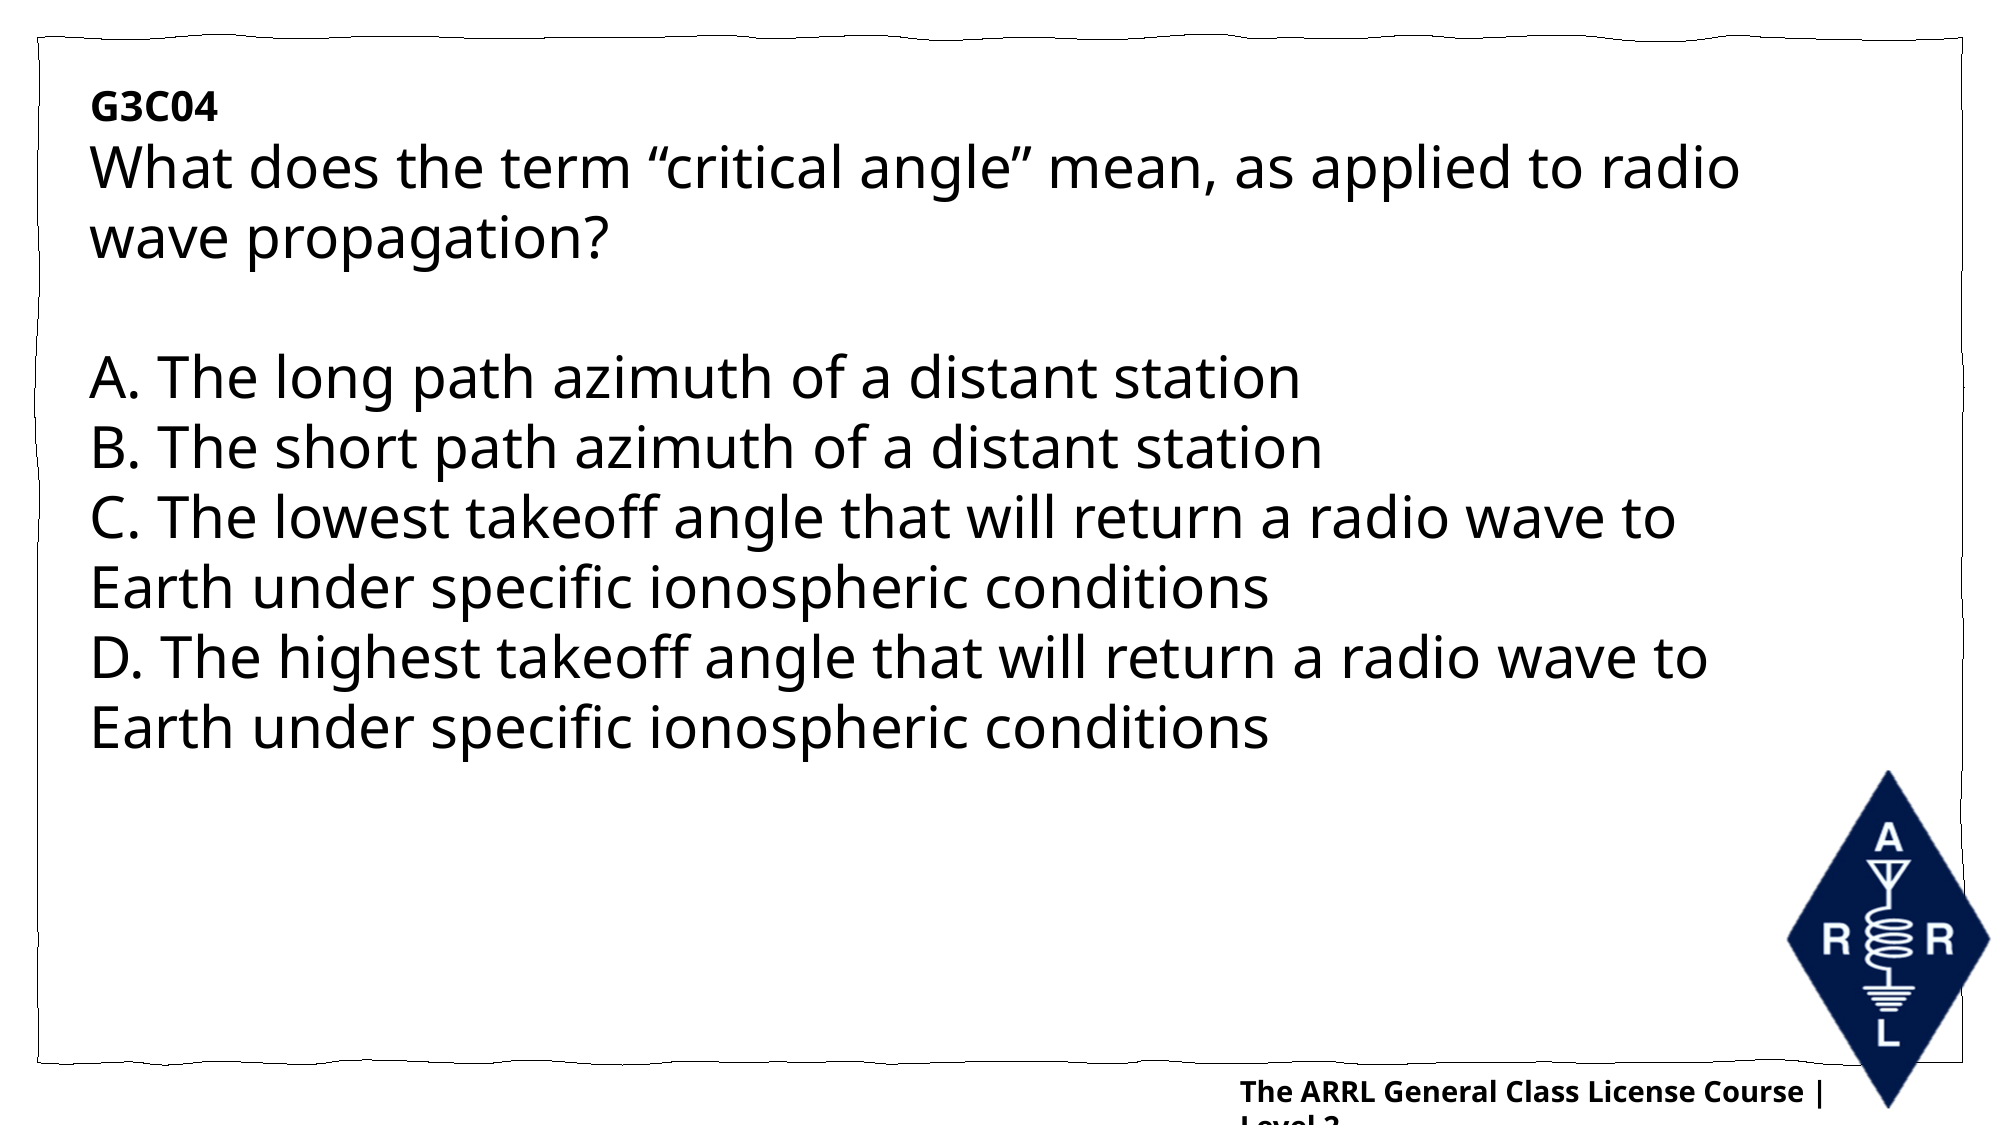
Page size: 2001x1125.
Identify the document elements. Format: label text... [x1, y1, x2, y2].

picture [1773, 752, 1999, 1125]
text_box G3C04 What does the term “critical angle” mean, as applied to radio wave propagation? A. The long path azimuth of a distant station B. The short path azimuth of a distant station C. The lowest takeoff angle that will return a radio wave to Earth under specific ionospheric conditions D. The highest takeoff angle that will return a radio wave to Earth under specific ionospheric conditions [75, 72, 1850, 768]
